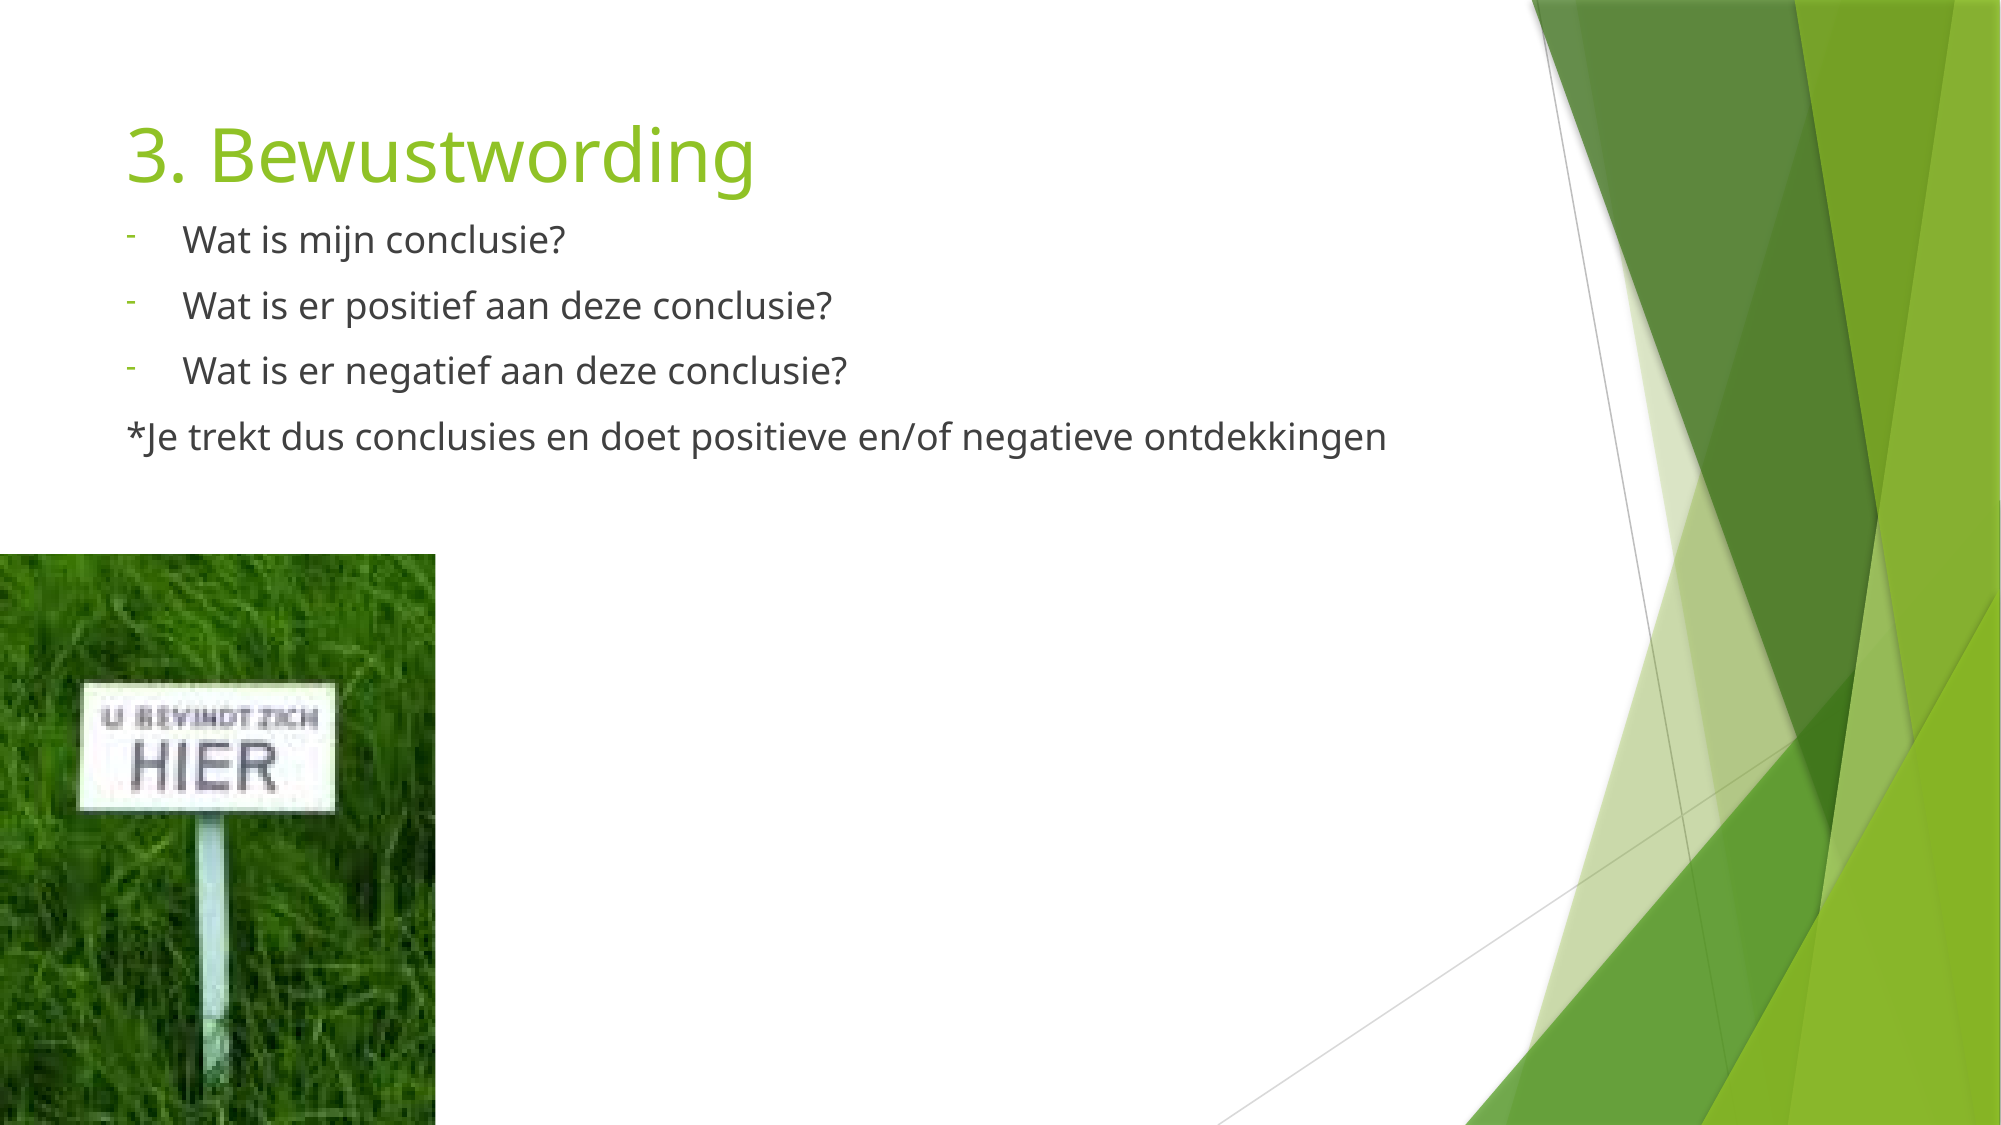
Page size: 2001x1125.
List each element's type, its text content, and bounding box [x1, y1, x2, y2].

list Wat is mijn conclusie? Wat is er positief aan deze conclusie? Wat is er negatief aan deze conclusie? *Je trekt dus conclusies en doet positieve en/of negatieve ontdekkingen [111, 208, 1522, 845]
picture [0, 554, 437, 1125]
title 3. Bewustwording [111, 99, 1522, 208]
